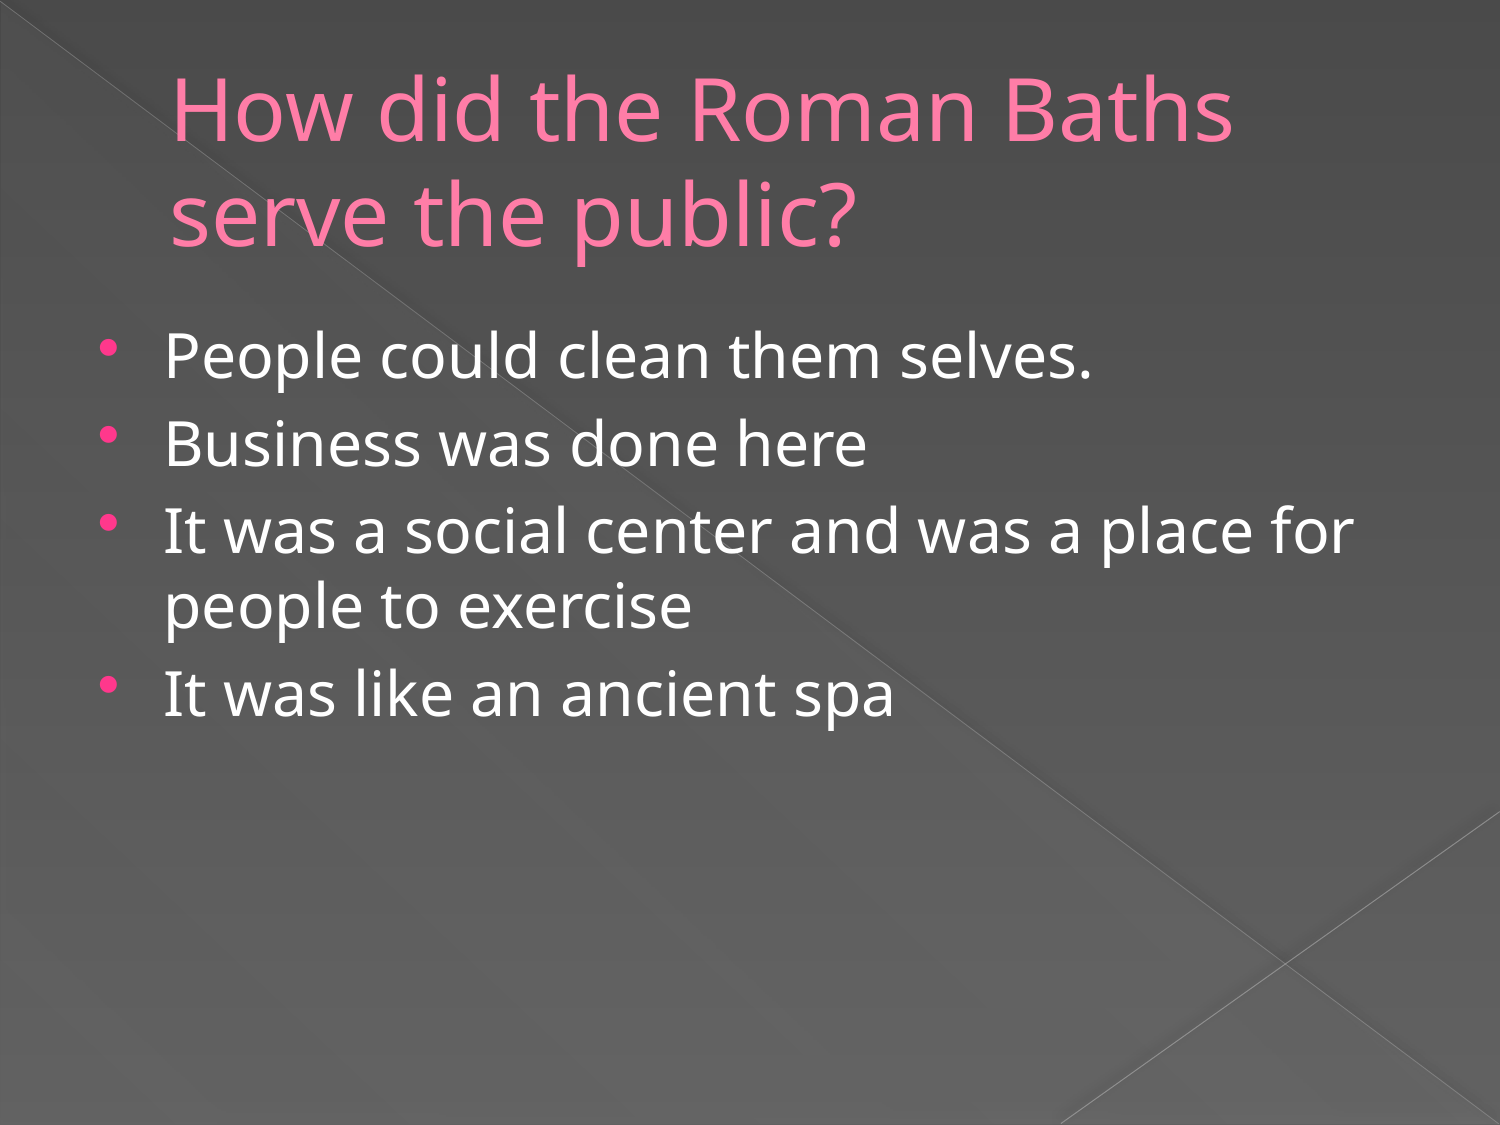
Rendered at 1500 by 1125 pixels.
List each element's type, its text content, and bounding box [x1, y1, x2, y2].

list People could clean them selves. Business was done here It was a social center and was a place for people to exercise It was like an ancient spa [75, 308, 1425, 1059]
title How did the Roman Baths serve the public? [75, 43, 1425, 274]
